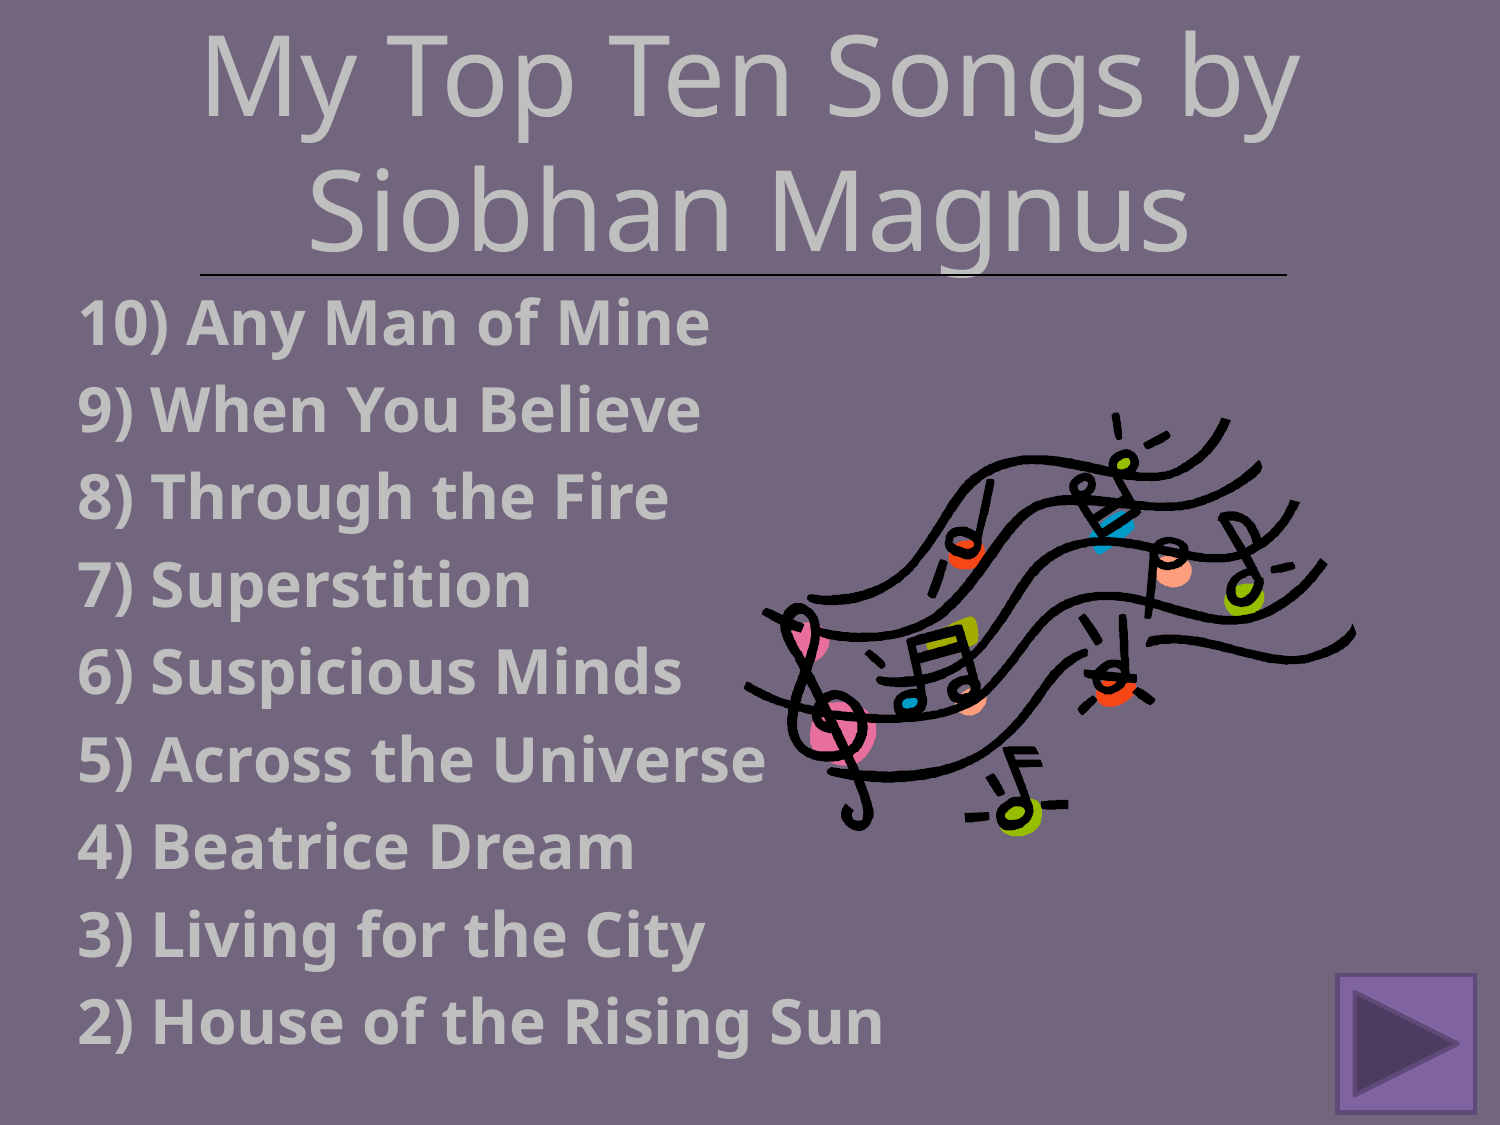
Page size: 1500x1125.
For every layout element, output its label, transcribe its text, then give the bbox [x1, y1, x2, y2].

title My Top Ten Songs by Siobhan Magnus [75, 45, 1425, 233]
text_box [1335, 973, 1477, 1115]
picture [743, 412, 1357, 837]
list 10) Any Man of Mine 9) When You Believe 8) Through the Fire 7) Superstition 6) Suspicious Minds 5) Across the Universe 4) Beatrice Dream 3) Living for the City 2) House of the Rising Sun [62, 275, 913, 1100]
